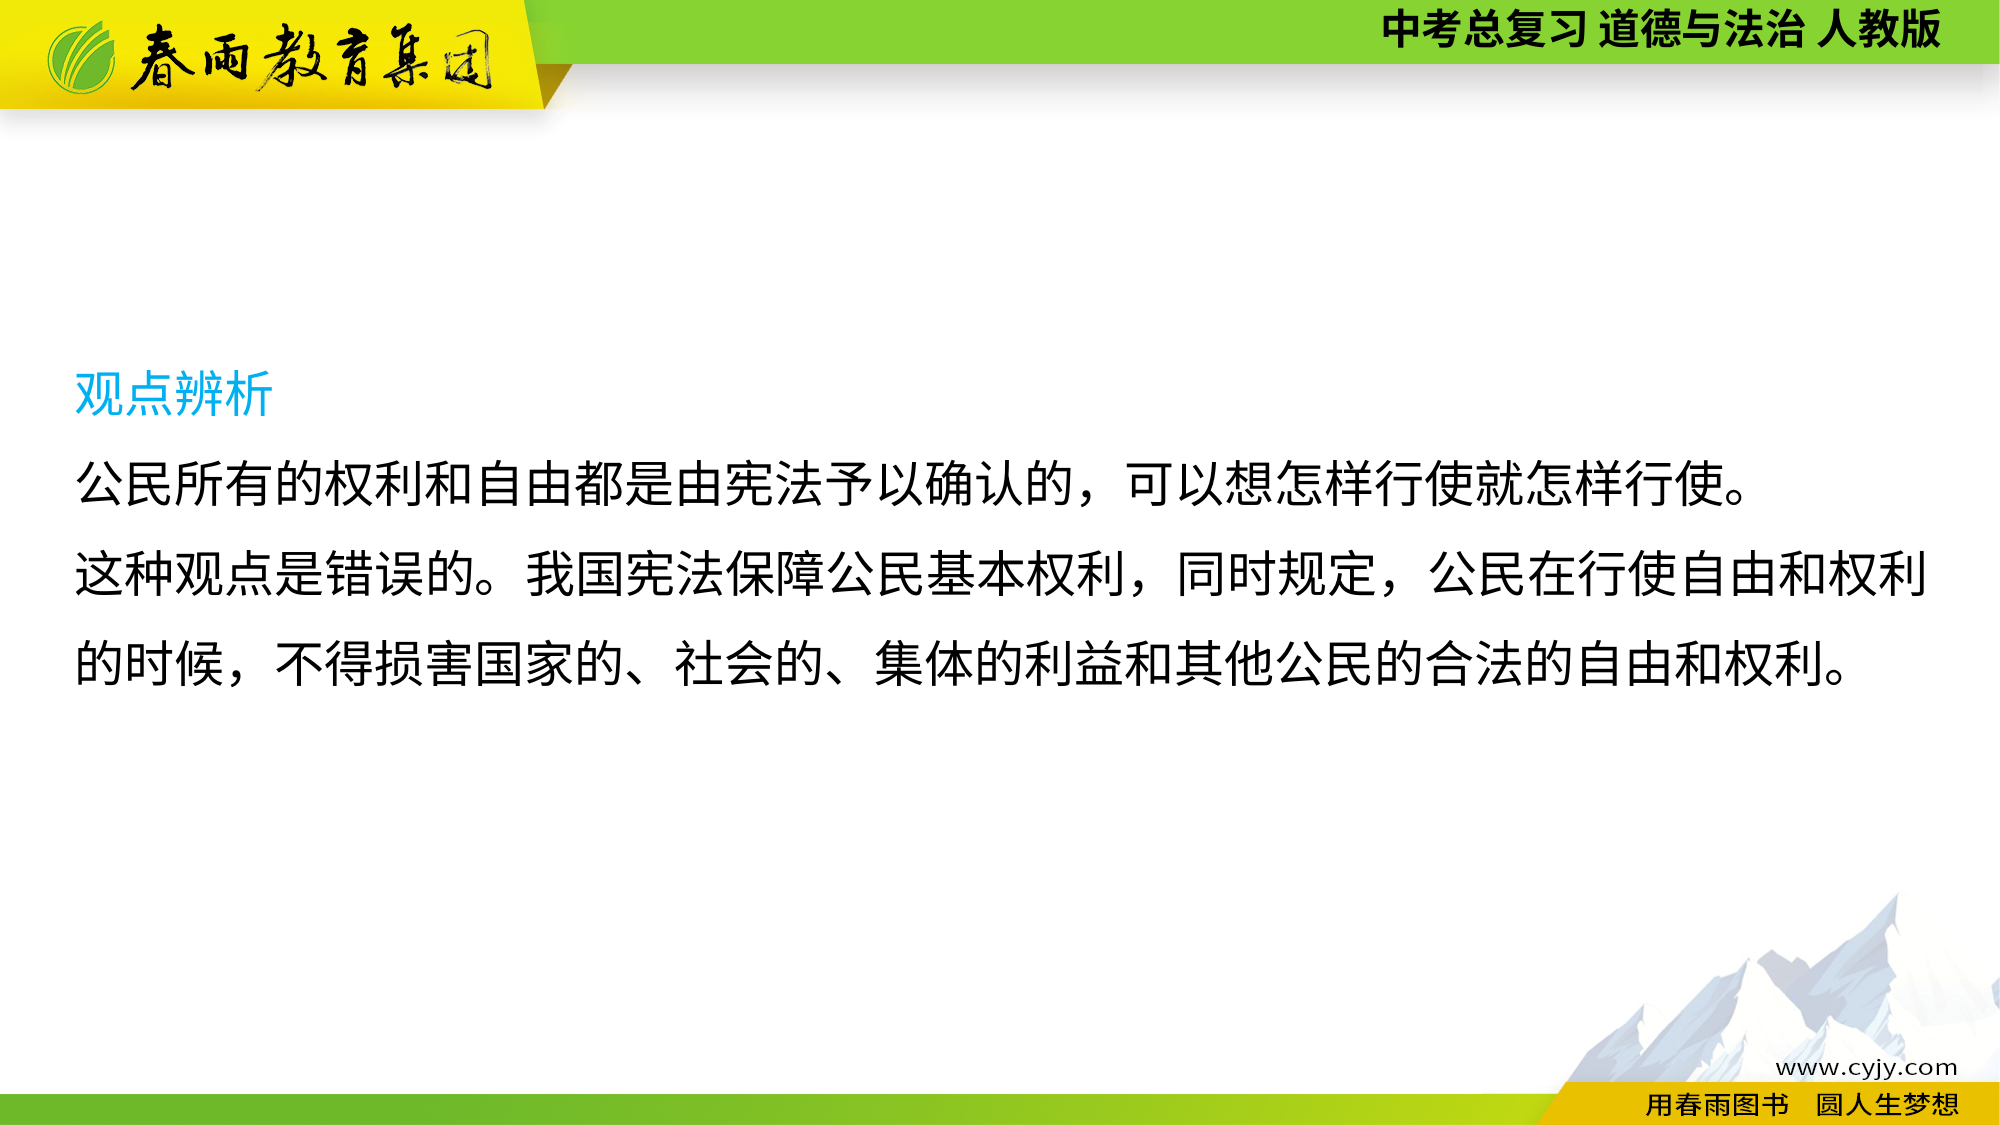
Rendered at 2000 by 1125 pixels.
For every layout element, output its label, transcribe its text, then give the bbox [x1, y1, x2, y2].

picture [0, 0, 2000, 1125]
list 观点辨析 公民所有的权利和自由都是由宪法予以确认的，可以想怎样行使就怎样行使。 这种观点是错误的。我国宪法保障公民基本权利，同时规定，公民在行使自由和权利的时候，不得损害国家的、社会的、集体的利益和其他公民的合法的自由和权利。 [59, 325, 1944, 693]
